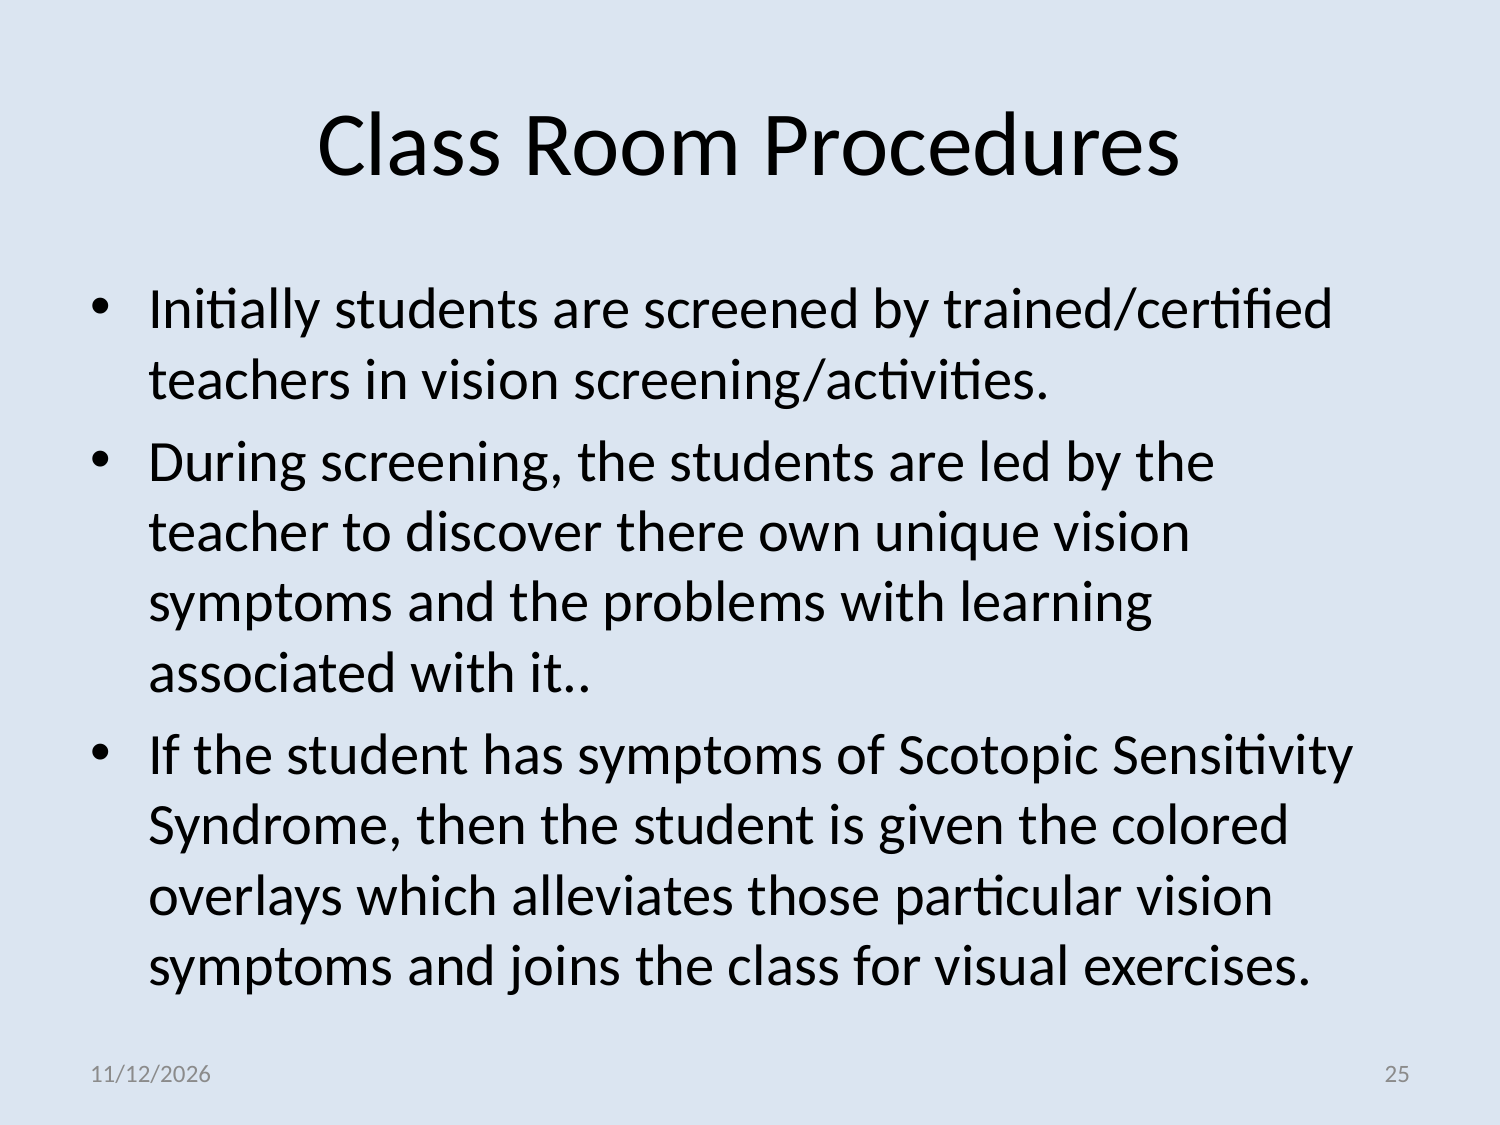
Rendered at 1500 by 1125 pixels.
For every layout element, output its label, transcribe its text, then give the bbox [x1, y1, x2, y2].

title Class Room Procedures [75, 45, 1425, 233]
list Initially students are screened by trained/certified teachers in vision screening/activities. During screening, the students are led by the teacher to discover there own unique vision symptoms and the problems with learning associated with it.. If the student has symptoms of Scotopic Sensitivity Syndrome, then the student is given the colored overlays which alleviates those particular vision symptoms and joins the class for visual exercises. [75, 262, 1425, 1005]
slide_number 25 [1074, 1042, 1425, 1103]
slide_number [75, 1042, 425, 1103]
